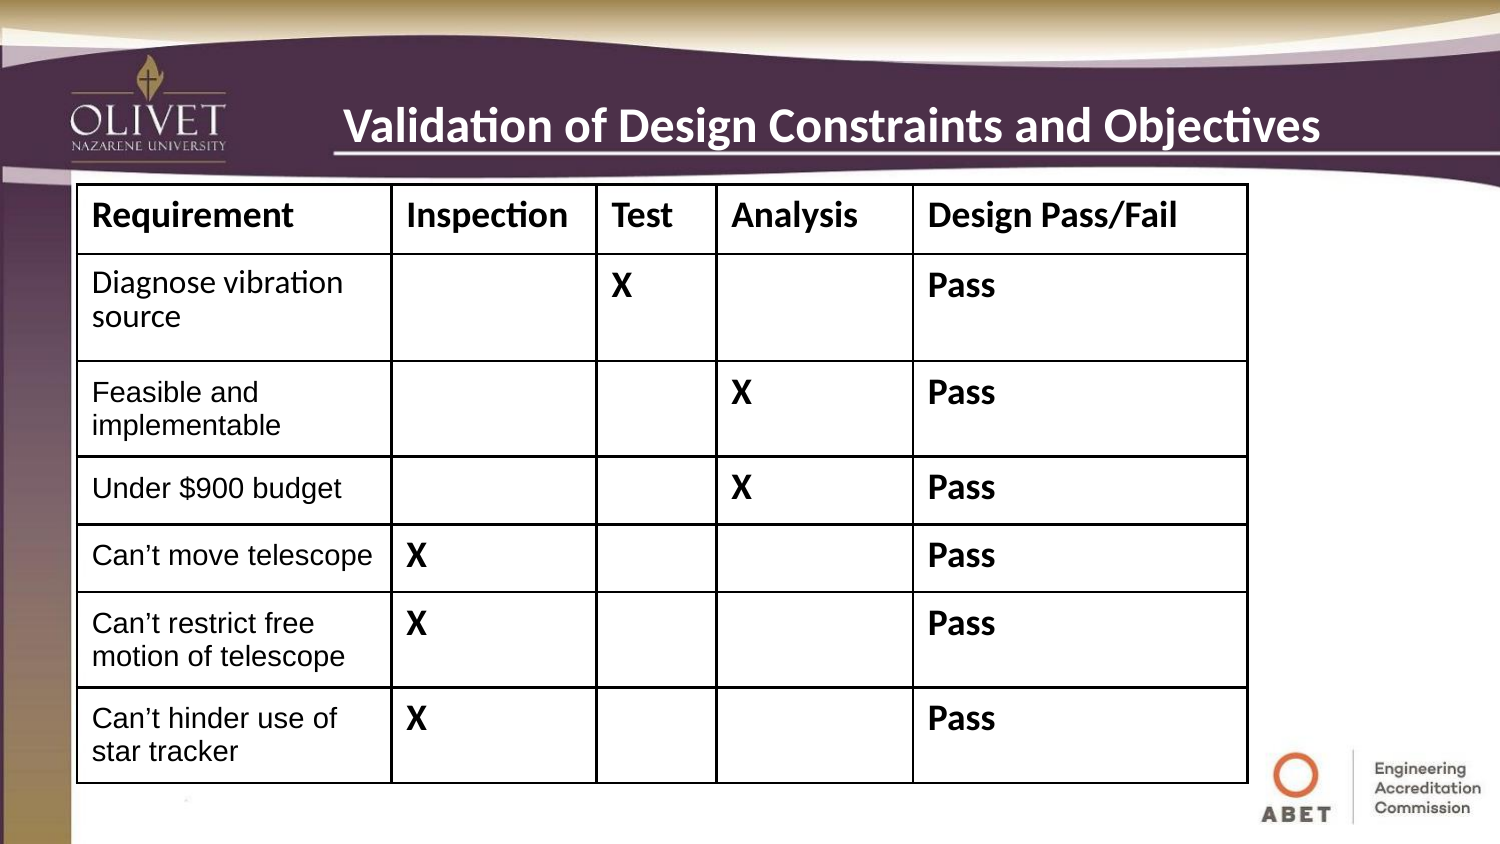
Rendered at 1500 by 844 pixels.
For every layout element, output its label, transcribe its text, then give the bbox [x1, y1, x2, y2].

table_cell [598, 458, 715, 523]
table_cell X [718, 458, 912, 523]
table_cell Under $900 budget [78, 458, 390, 523]
picture [0, 0, 1500, 844]
table_cell Pass [914, 689, 1246, 782]
table_cell Can’t restrict free motion of telescope [78, 593, 390, 686]
table_header Test [598, 186, 715, 253]
table_cell X [718, 362, 912, 455]
table_cell X [393, 526, 595, 591]
title Validation of Design Constraints and Objectives [331, 44, 1397, 208]
table_cell Feasible and implementable [78, 362, 390, 455]
table_cell [598, 593, 715, 686]
table_cell [718, 593, 912, 686]
table_cell Diagnose vibration source [78, 255, 390, 360]
table_cell [718, 526, 912, 591]
table_cell [718, 689, 912, 782]
table_cell [718, 255, 912, 360]
table_header Design Pass/Fail [914, 186, 1246, 253]
table_cell [393, 362, 595, 455]
table_cell Pass [914, 255, 1246, 360]
table_cell [598, 689, 715, 782]
table_header Analysis [718, 186, 912, 253]
table_cell [393, 458, 595, 523]
table_header Requirement [78, 186, 390, 253]
table_cell [598, 526, 715, 591]
table_cell Pass [914, 362, 1246, 455]
table_cell [598, 362, 715, 455]
table_cell Can’t hinder use of star tracker [78, 689, 390, 782]
table_cell Pass [914, 458, 1246, 523]
table_cell X [598, 255, 715, 360]
table_cell Pass [914, 526, 1246, 591]
table_cell X [393, 593, 595, 686]
table_header Inspection [393, 186, 595, 253]
table_cell Pass [914, 593, 1246, 686]
table_cell Can’t move telescope [78, 526, 390, 591]
table_cell X [393, 689, 595, 782]
table_cell [393, 255, 595, 360]
